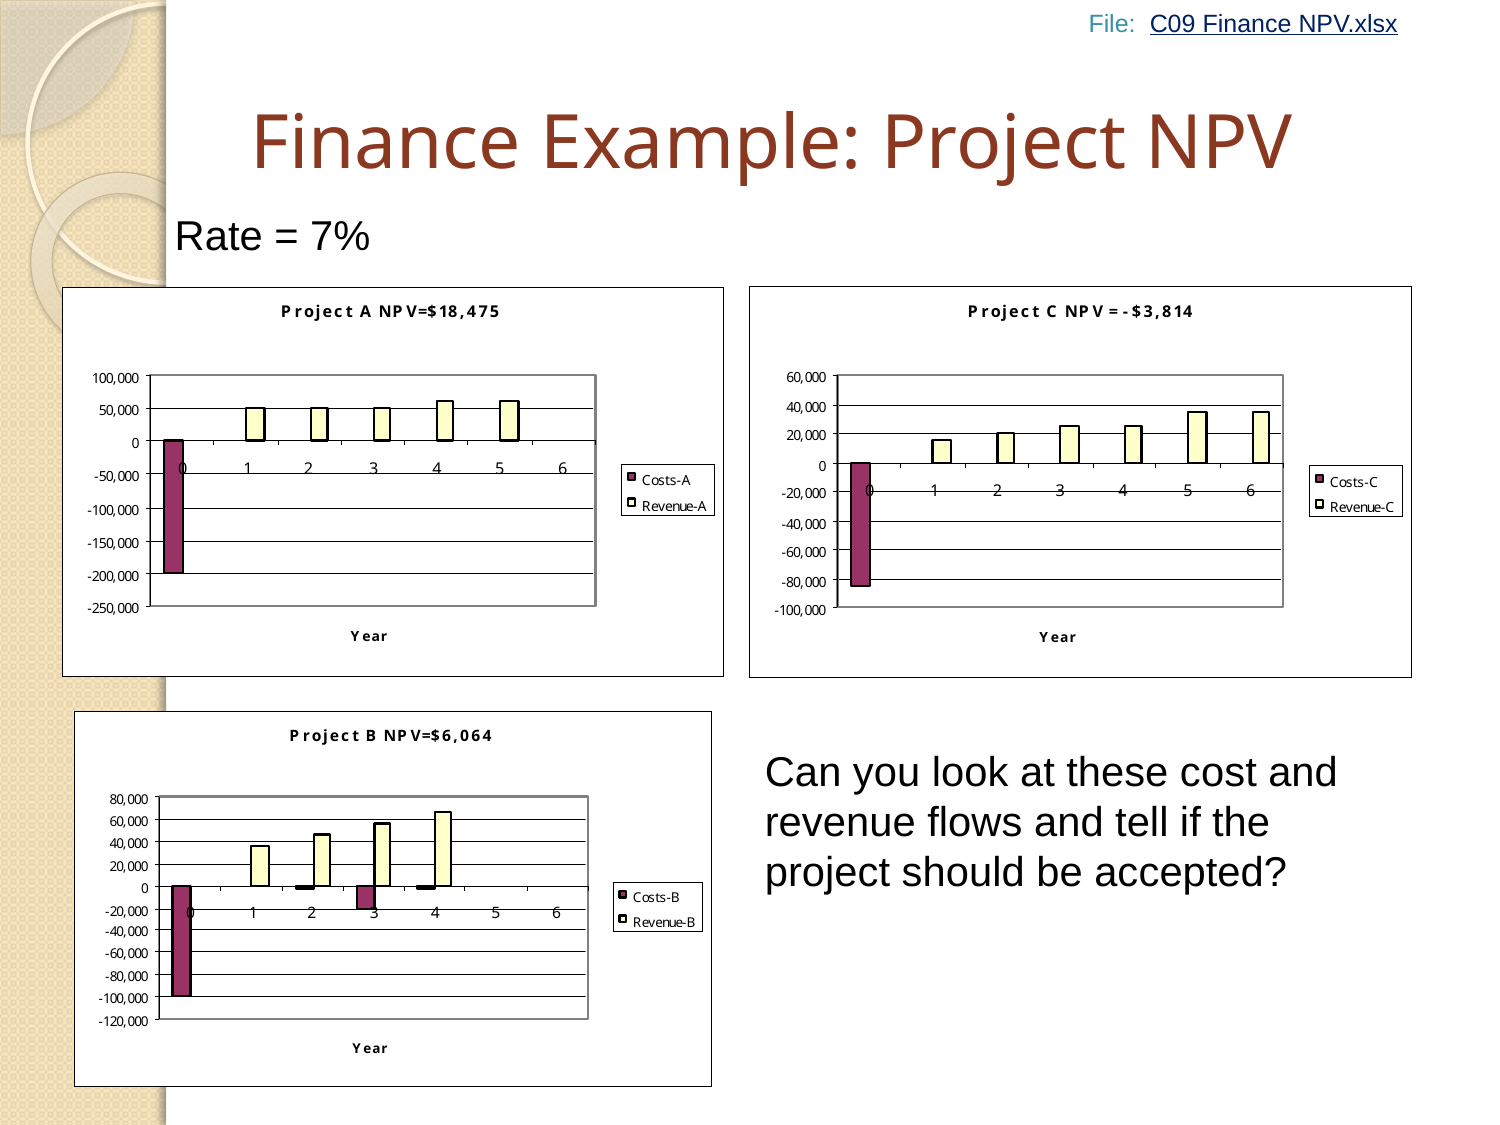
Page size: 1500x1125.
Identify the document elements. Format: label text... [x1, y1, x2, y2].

title Finance Example: Project NPV [235, 45, 1466, 233]
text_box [737, 274, 1426, 689]
text_box File: C09 Finance NPV.xlsx [1073, 0, 1414, 46]
text_box Rate = 7% [159, 201, 386, 267]
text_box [62, 699, 726, 1098]
text_box Can you look at these cost and revenue flows and tell if the project should be accepted? [749, 737, 1413, 903]
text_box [49, 274, 733, 688]
